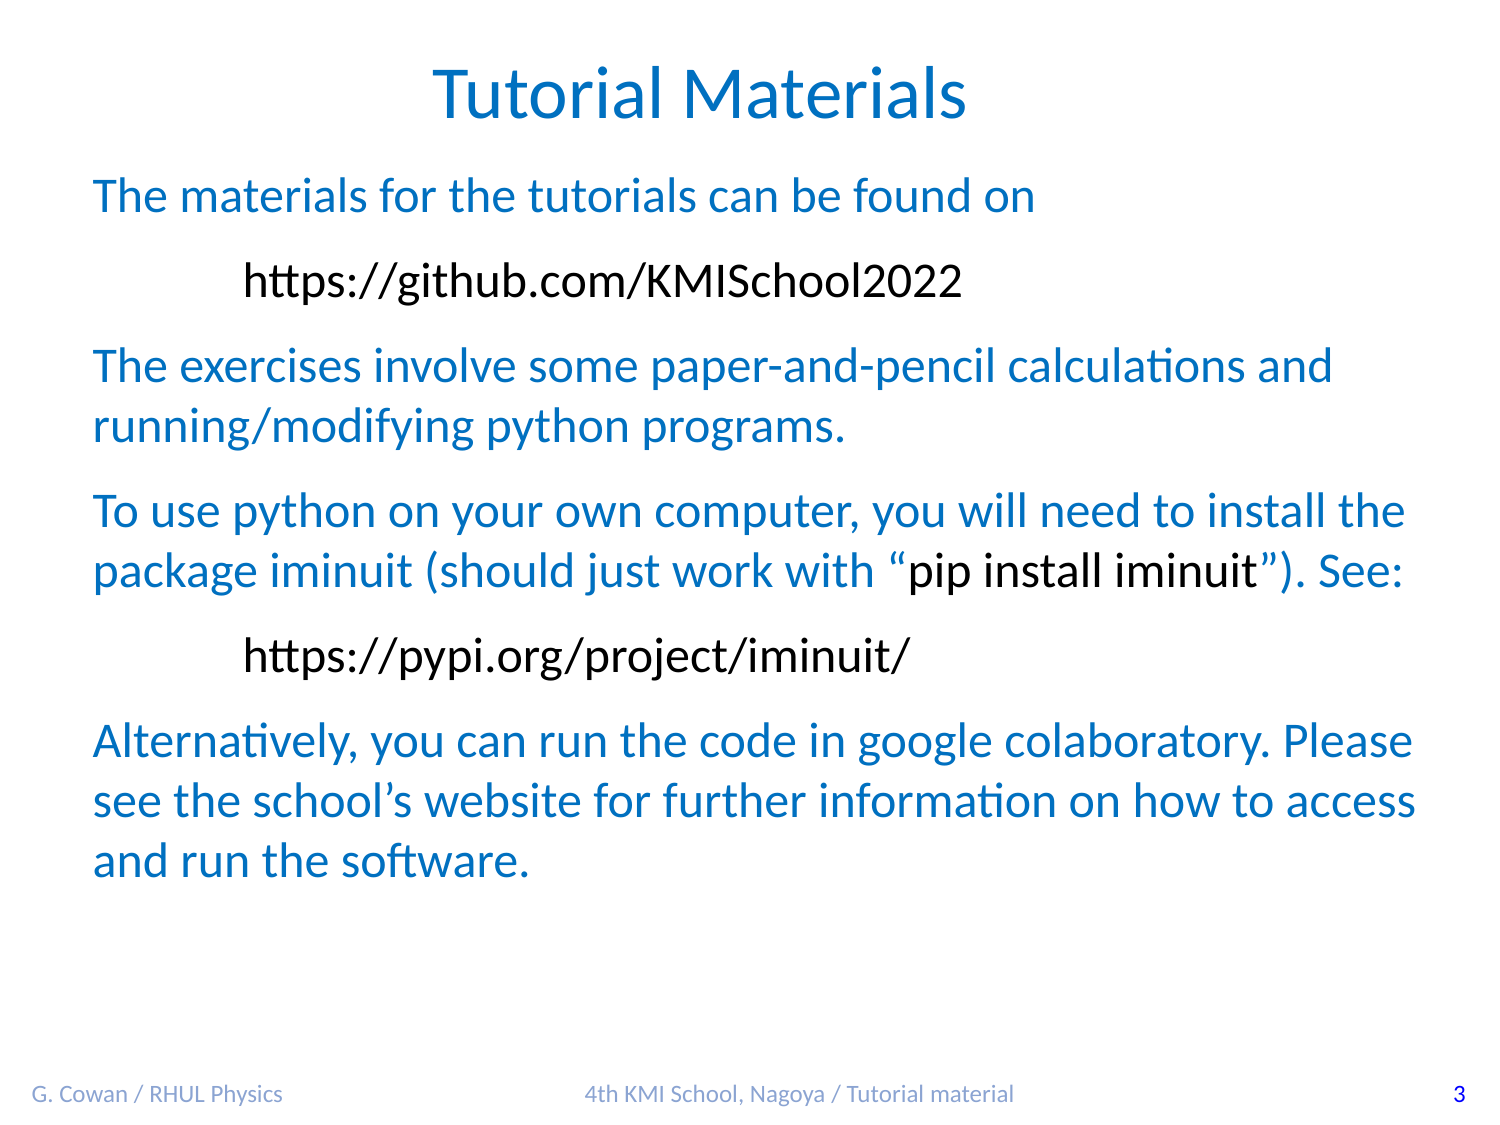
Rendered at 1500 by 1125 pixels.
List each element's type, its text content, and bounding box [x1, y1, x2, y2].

text_box The materials for the tutorials can be found on https://github.com/KMISchool2022 The exercises involve some paper-and-pencil calculations and running/modifying python programs. To use python on your own computer, you will need to install the package iminuit (should just work with “pip install iminuit”). See: https://pypi.org/project/iminuit/ Alternatively, you can run the code in google colaboratory. Please see the school’s website for further information on how to access and run the software. [78, 155, 1462, 895]
footer 4th KMI School, Nagoya / Tutorial material [338, 1062, 1262, 1123]
slide_number G. Cowan / RHUL Physics [16, 1062, 338, 1123]
text_box Tutorial Materials [417, 35, 984, 141]
slide_number 3 [1262, 1062, 1481, 1123]
